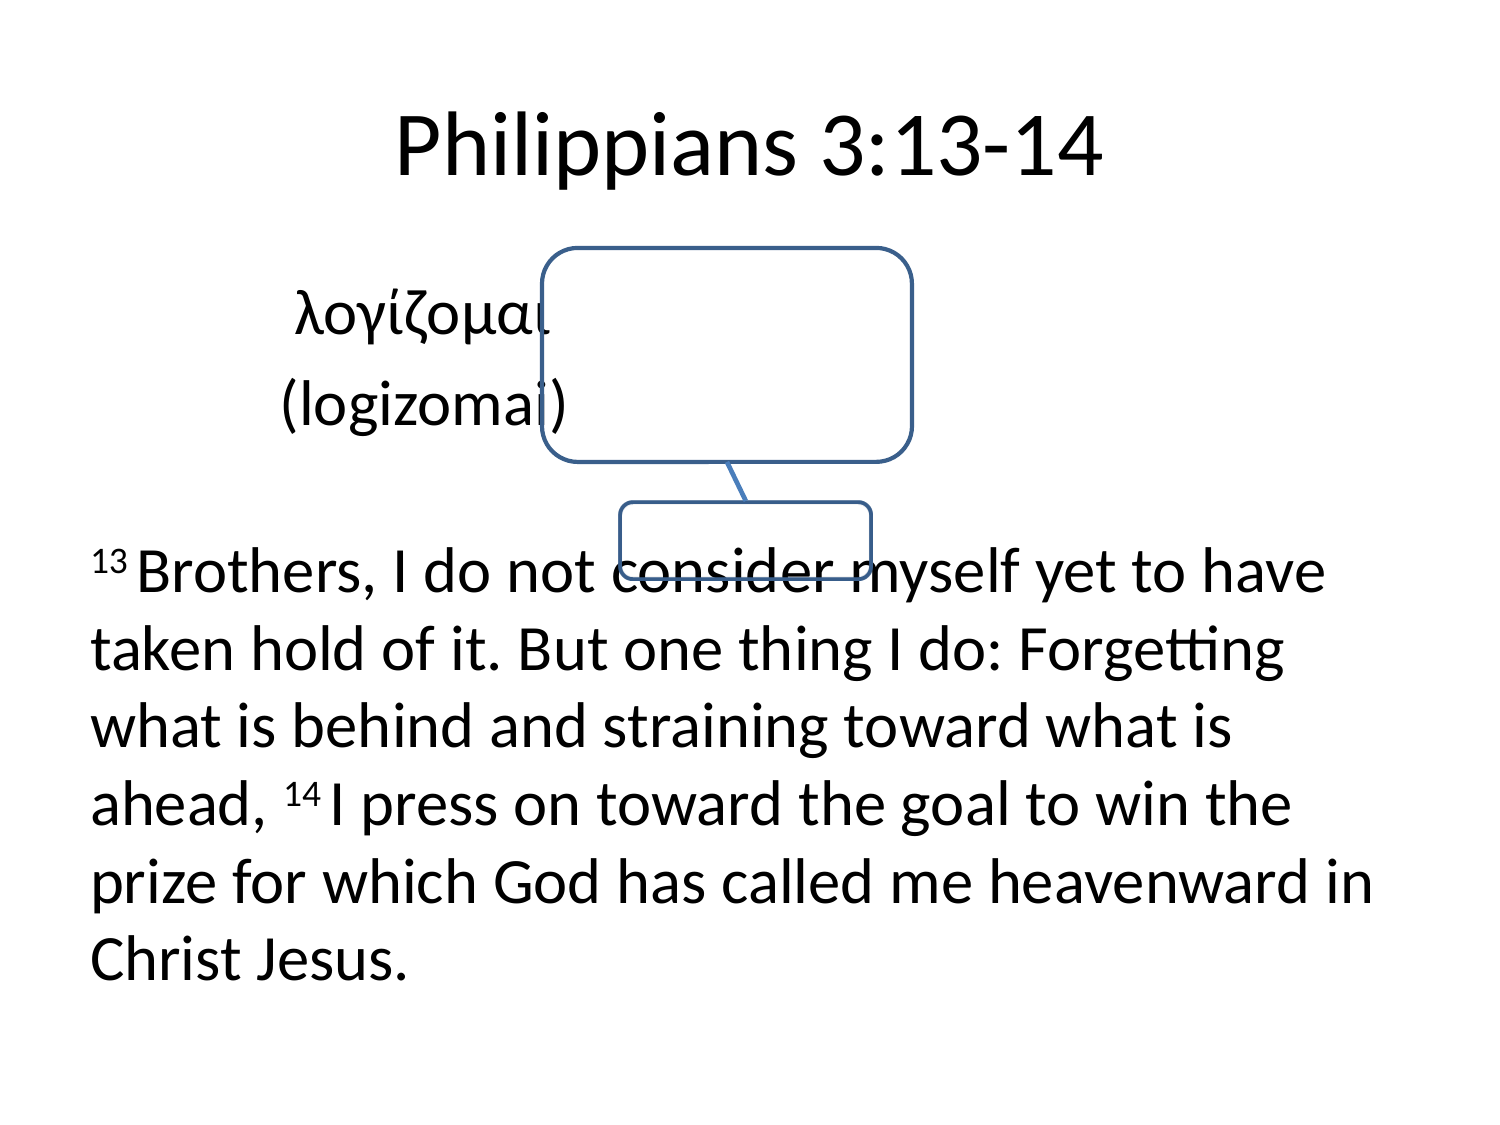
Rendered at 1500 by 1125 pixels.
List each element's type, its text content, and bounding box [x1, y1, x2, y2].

text_box [539, 245, 915, 465]
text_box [726, 461, 747, 502]
list λογίζομαι (logizomai) 13 Brothers, I do not consider myself yet to have taken hold of it. But one thing I do: Forgetting what is behind and straining toward what is ahead, 14 I press on toward the goal to win the prize for which God has called me heavenward in Christ Jesus. [75, 262, 1425, 1005]
title Philippians 3:13-14 [75, 45, 1425, 233]
picture [618, 500, 873, 582]
